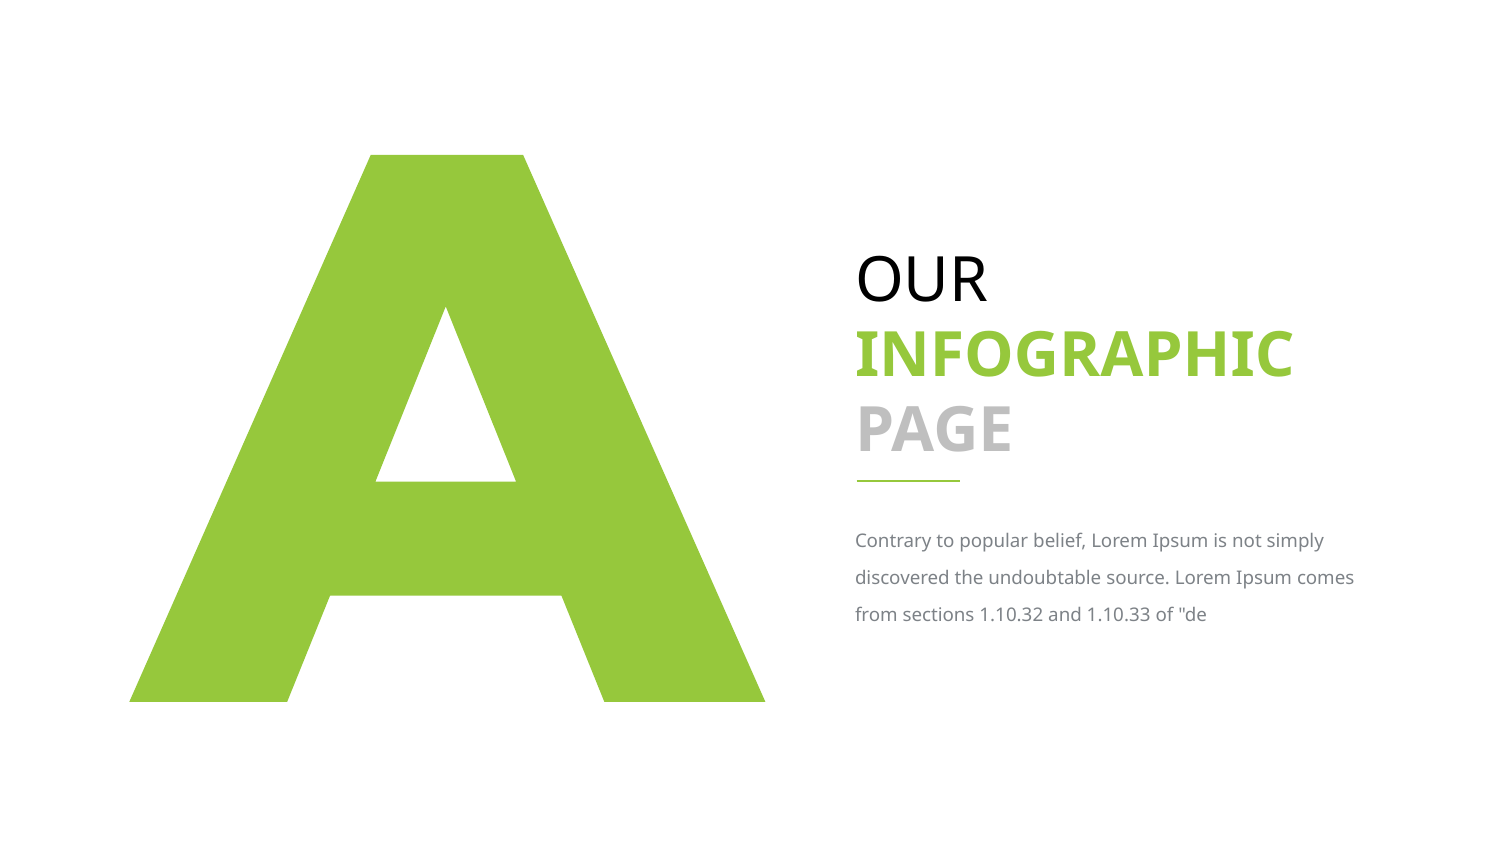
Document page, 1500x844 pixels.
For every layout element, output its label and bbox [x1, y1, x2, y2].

text_box [843, 233, 1410, 611]
text_box [129, 154, 766, 702]
